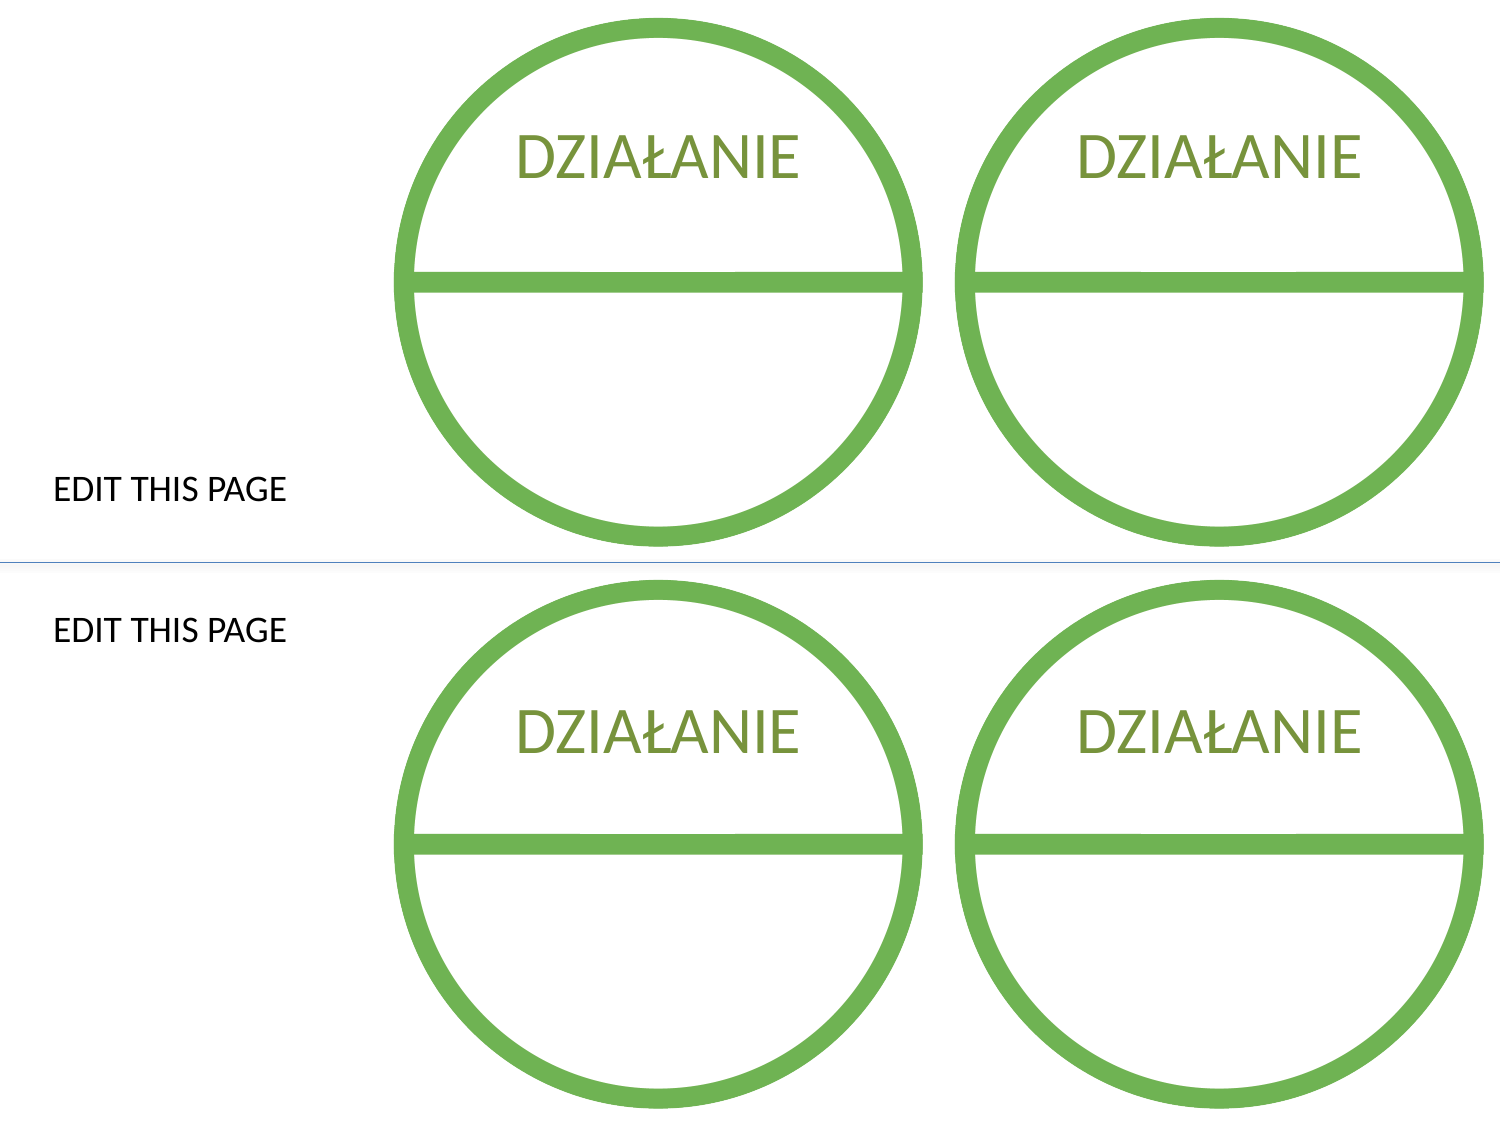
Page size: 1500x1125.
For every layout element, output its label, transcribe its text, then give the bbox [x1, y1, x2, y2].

picture [377, 1, 1500, 1125]
text_box EDIT THIS PAGE [38, 597, 303, 657]
text_box EDIT THIS PAGE [38, 456, 303, 517]
